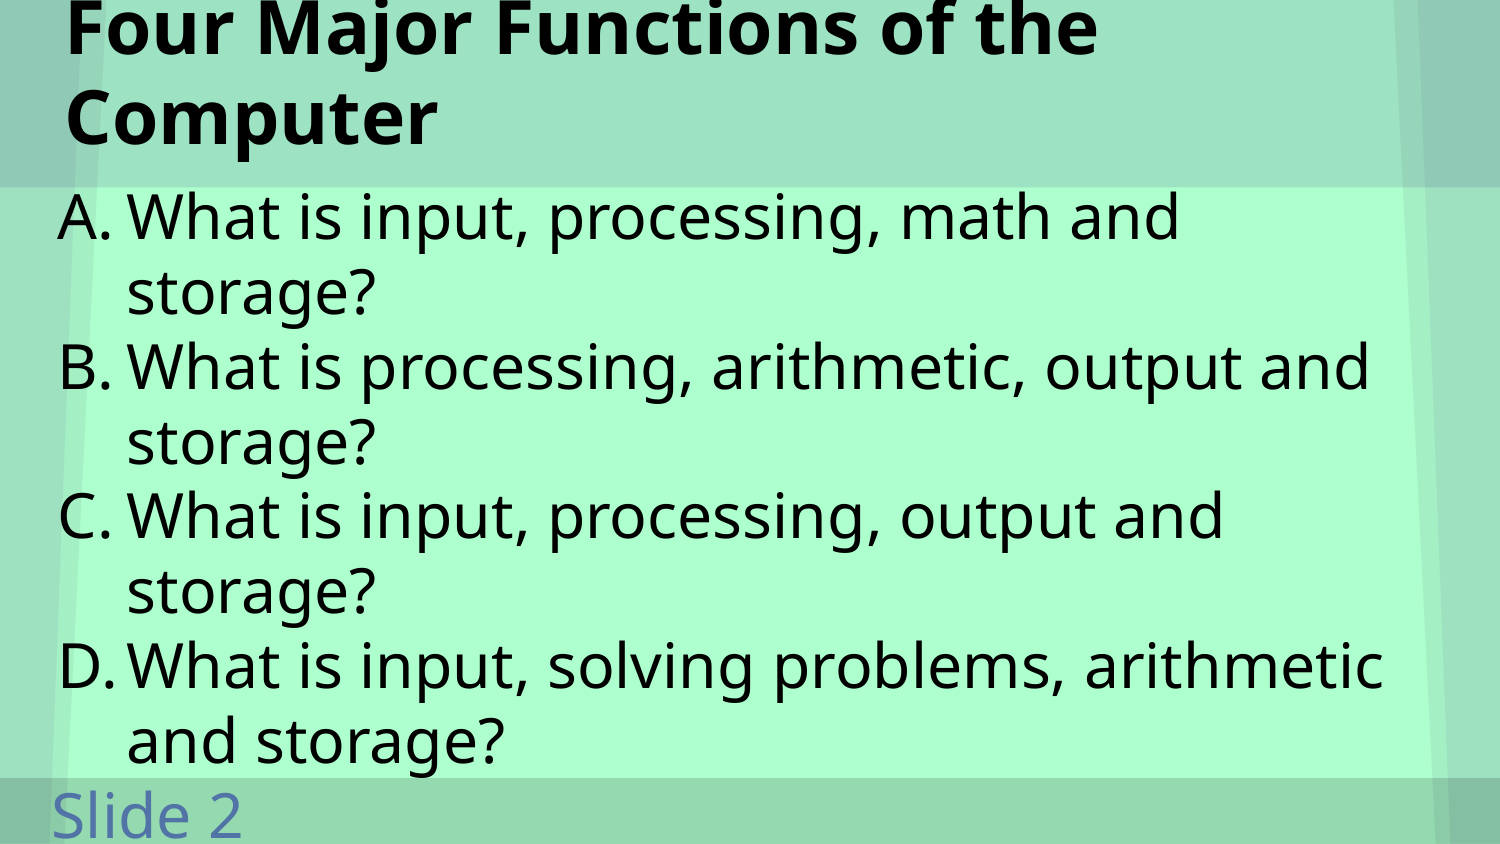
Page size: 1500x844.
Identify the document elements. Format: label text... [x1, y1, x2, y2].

list What is input, processing, math and storage? What is processing, arithmetic, output and storage? What is input, processing, output and storage? What is input, solving problems, arithmetic and storage? Slide 2 [36, 161, 1425, 809]
title Four Major Functions of the Computer [49, 33, 1479, 175]
